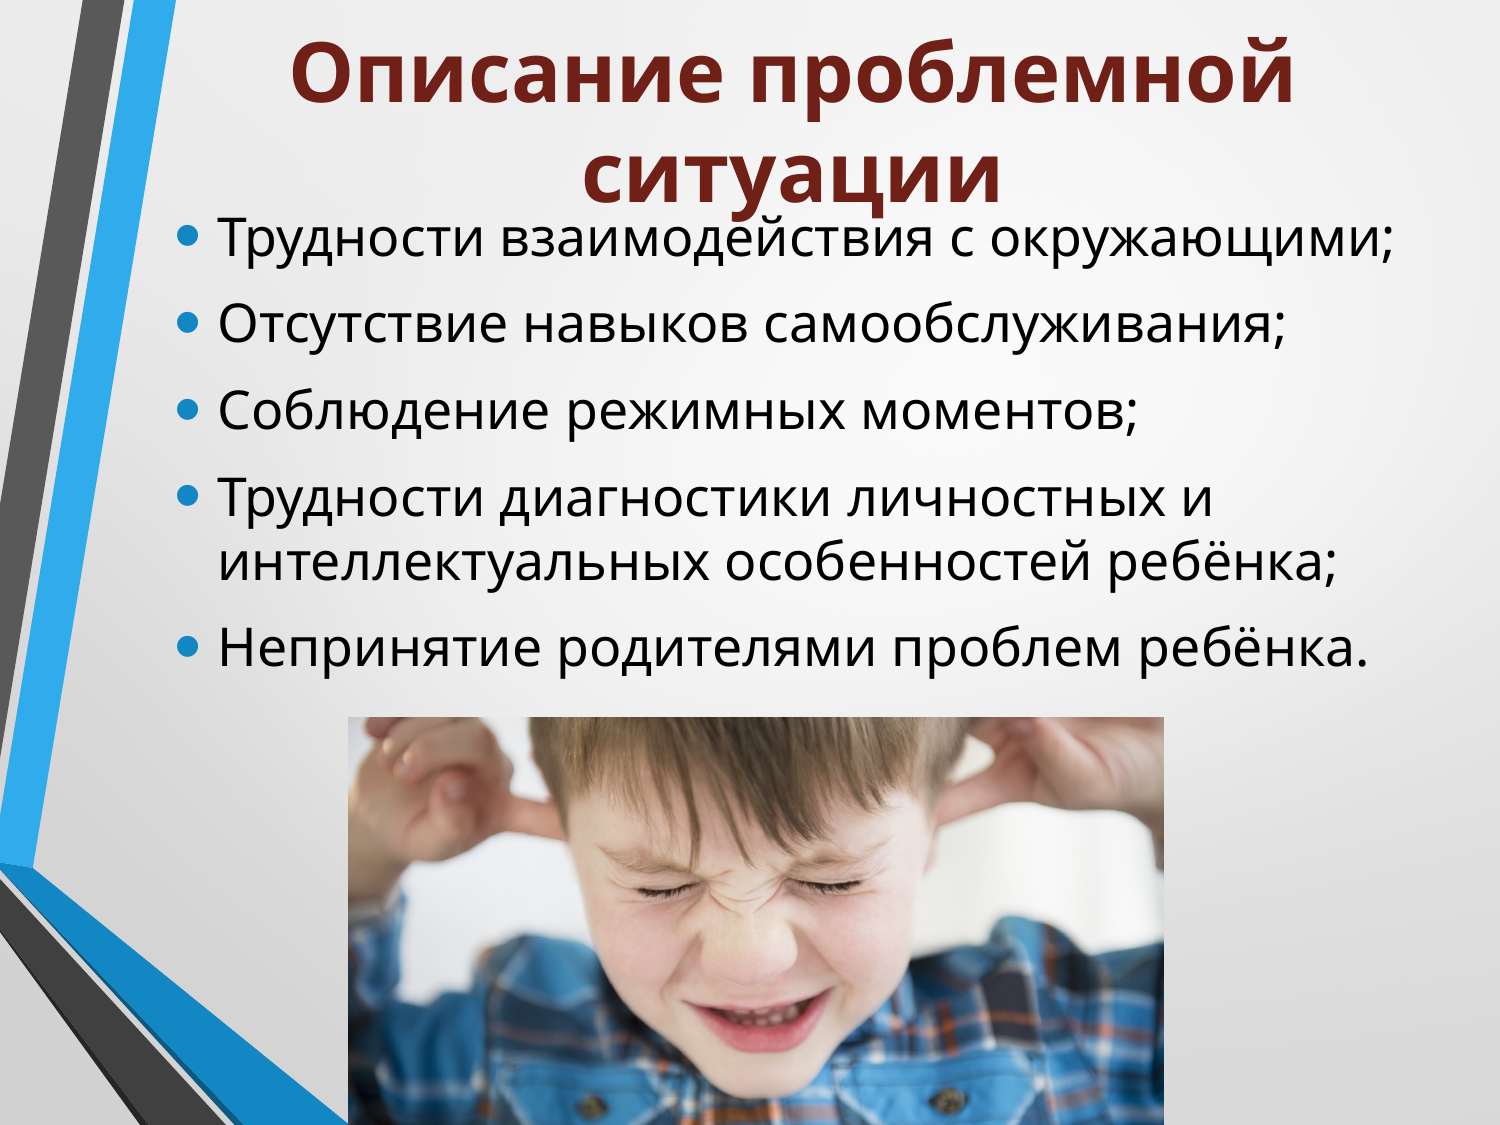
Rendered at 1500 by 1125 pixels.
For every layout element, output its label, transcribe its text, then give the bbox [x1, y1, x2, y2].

title Описание проблемной ситуации [161, 42, 1425, 197]
list Трудности взаимодействия с окружающими; Отсутствие навыков самообслуживания; Соблюдение режимных моментов; Трудности диагностики личностных и интеллектуальных особенностей ребёнка; Непринятие родителями проблем ребёнка. [159, 160, 1424, 796]
picture [348, 717, 1164, 1125]
